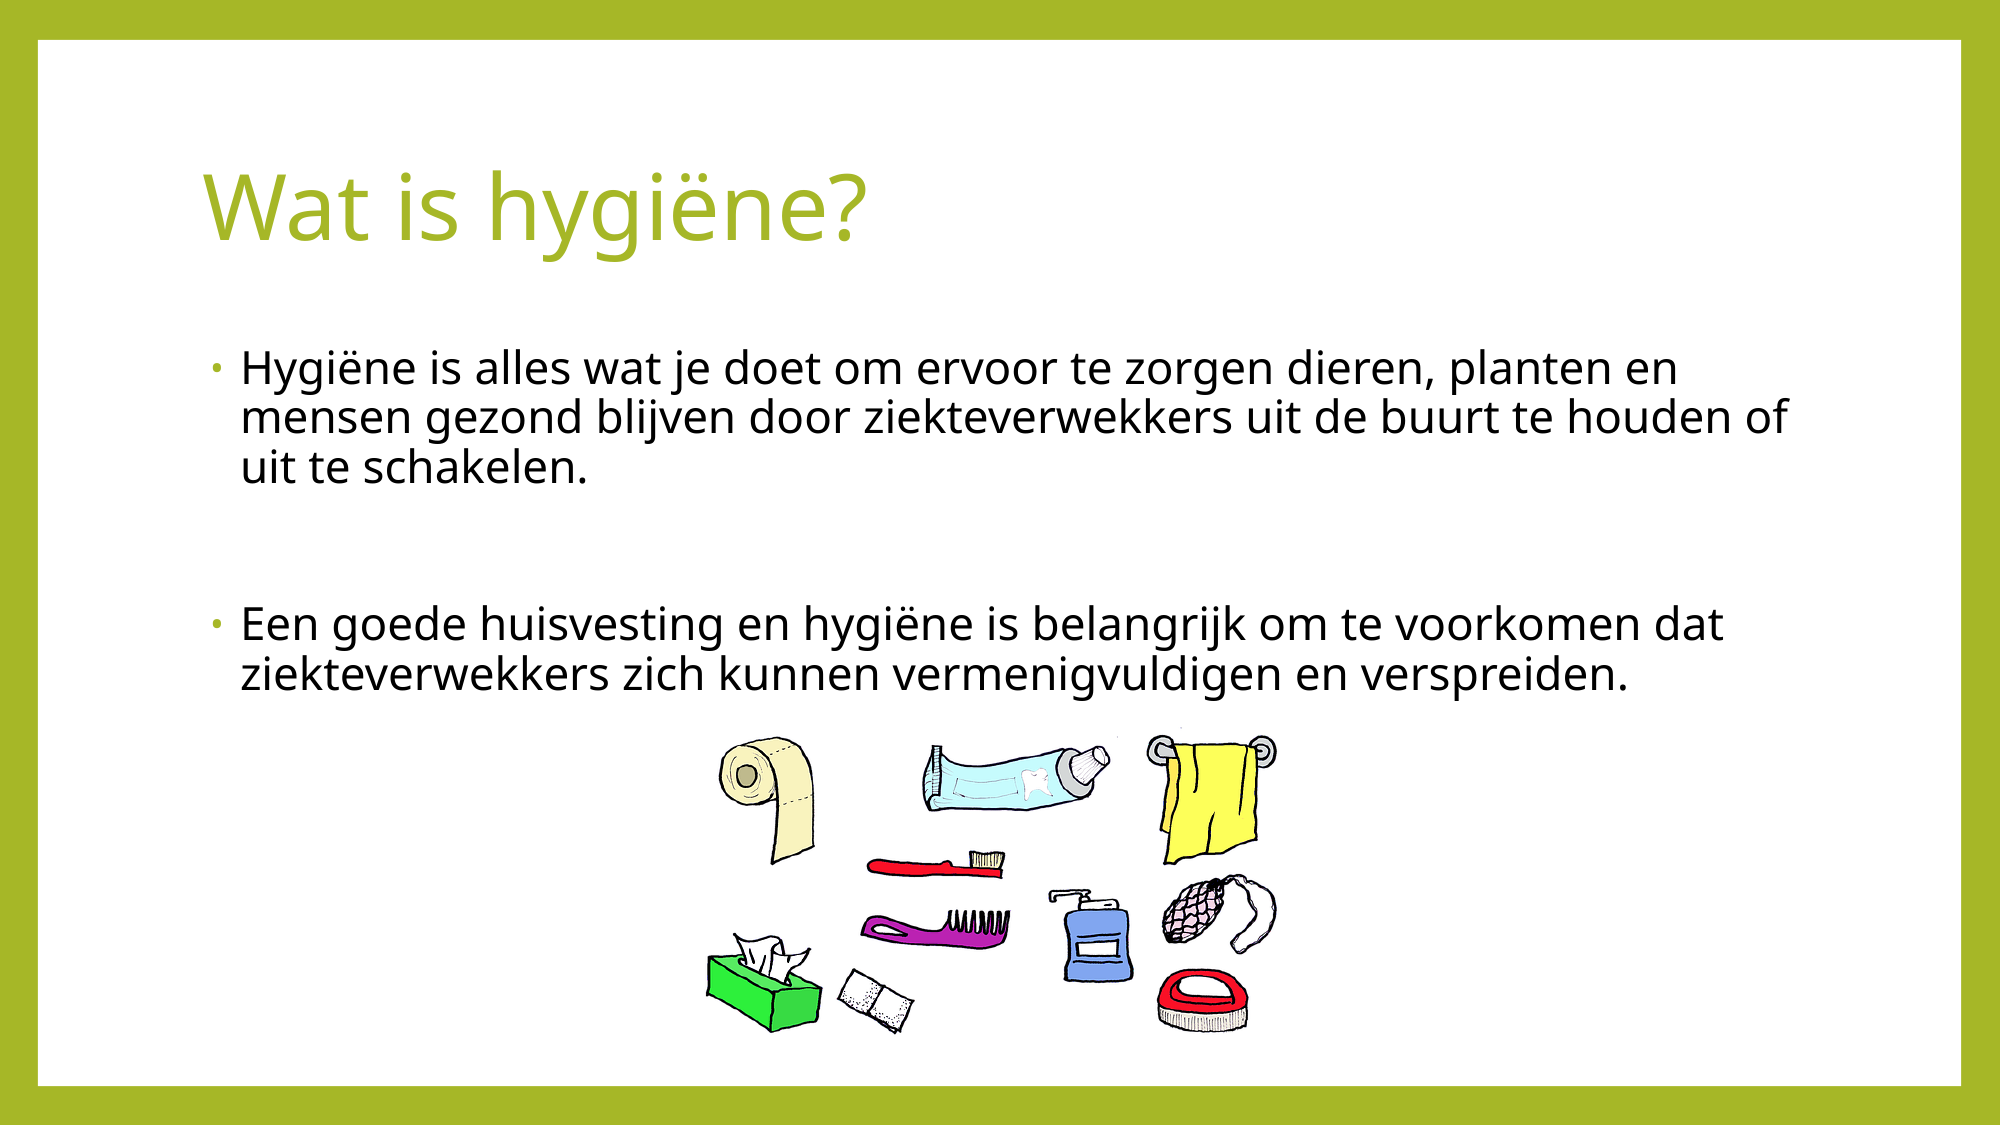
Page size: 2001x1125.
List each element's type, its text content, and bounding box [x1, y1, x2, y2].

title Wat is hygiëne? [187, 99, 1808, 323]
list Hygiëne is alles wat je doet om ervoor te zorgen dieren, planten en mensen gezond blijven door ziekteverwekkers uit de buurt te houden of uit te schakelen. Een goede huisvesting en hygiëne is belangrijk om te voorkomen dat ziekteverwekkers zich kunnen vermenigvuldigen en verspreiden. [187, 337, 1808, 1000]
picture [704, 712, 1291, 1043]
